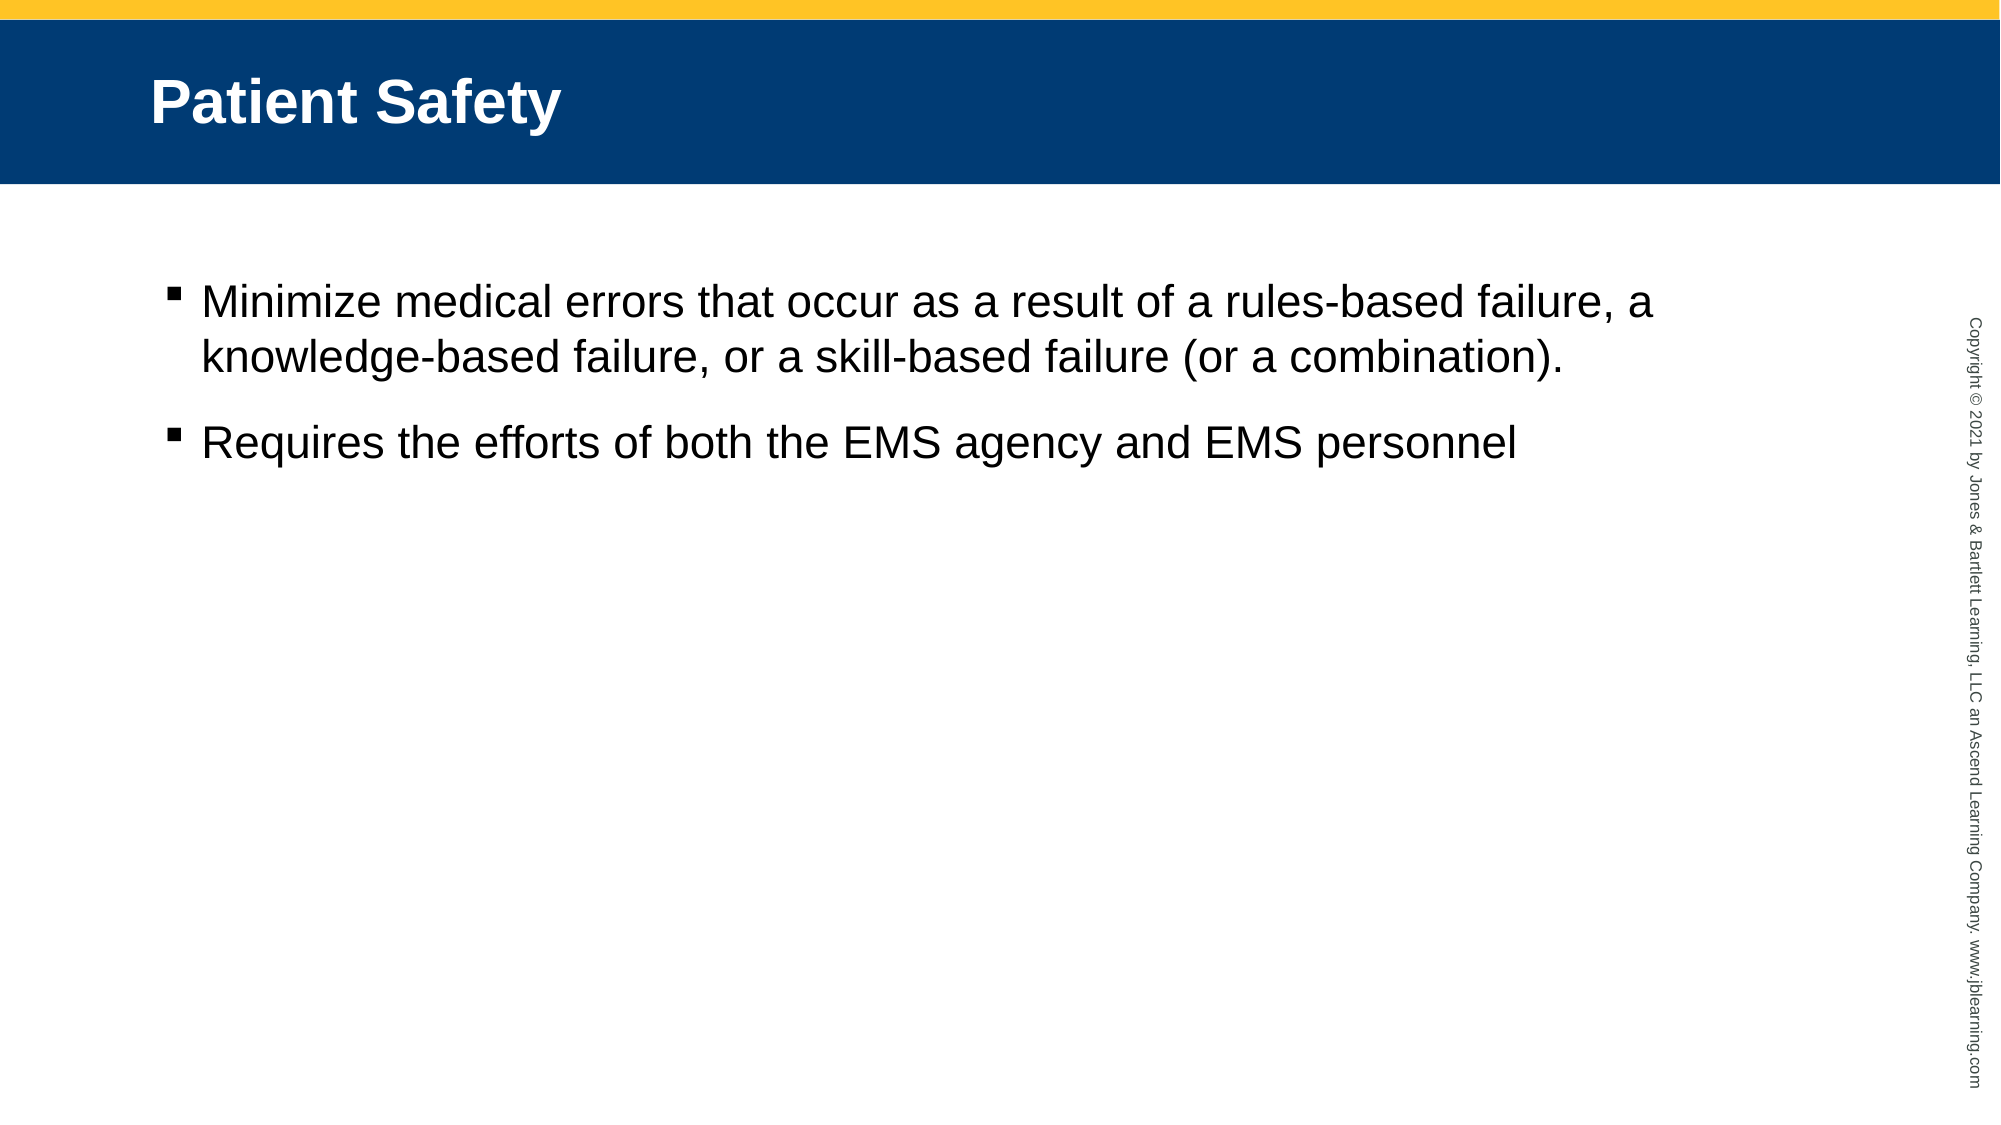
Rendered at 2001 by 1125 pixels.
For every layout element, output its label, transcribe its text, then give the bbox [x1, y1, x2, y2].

list Minimize medical errors that occur as a result of a rules-based failure, a knowledge-based failure, or a skill-based failure (or a combination). Requires the efforts of both the EMS agency and EMS personnel [148, 241, 1861, 896]
title Patient Safety [0, 19, 2000, 185]
